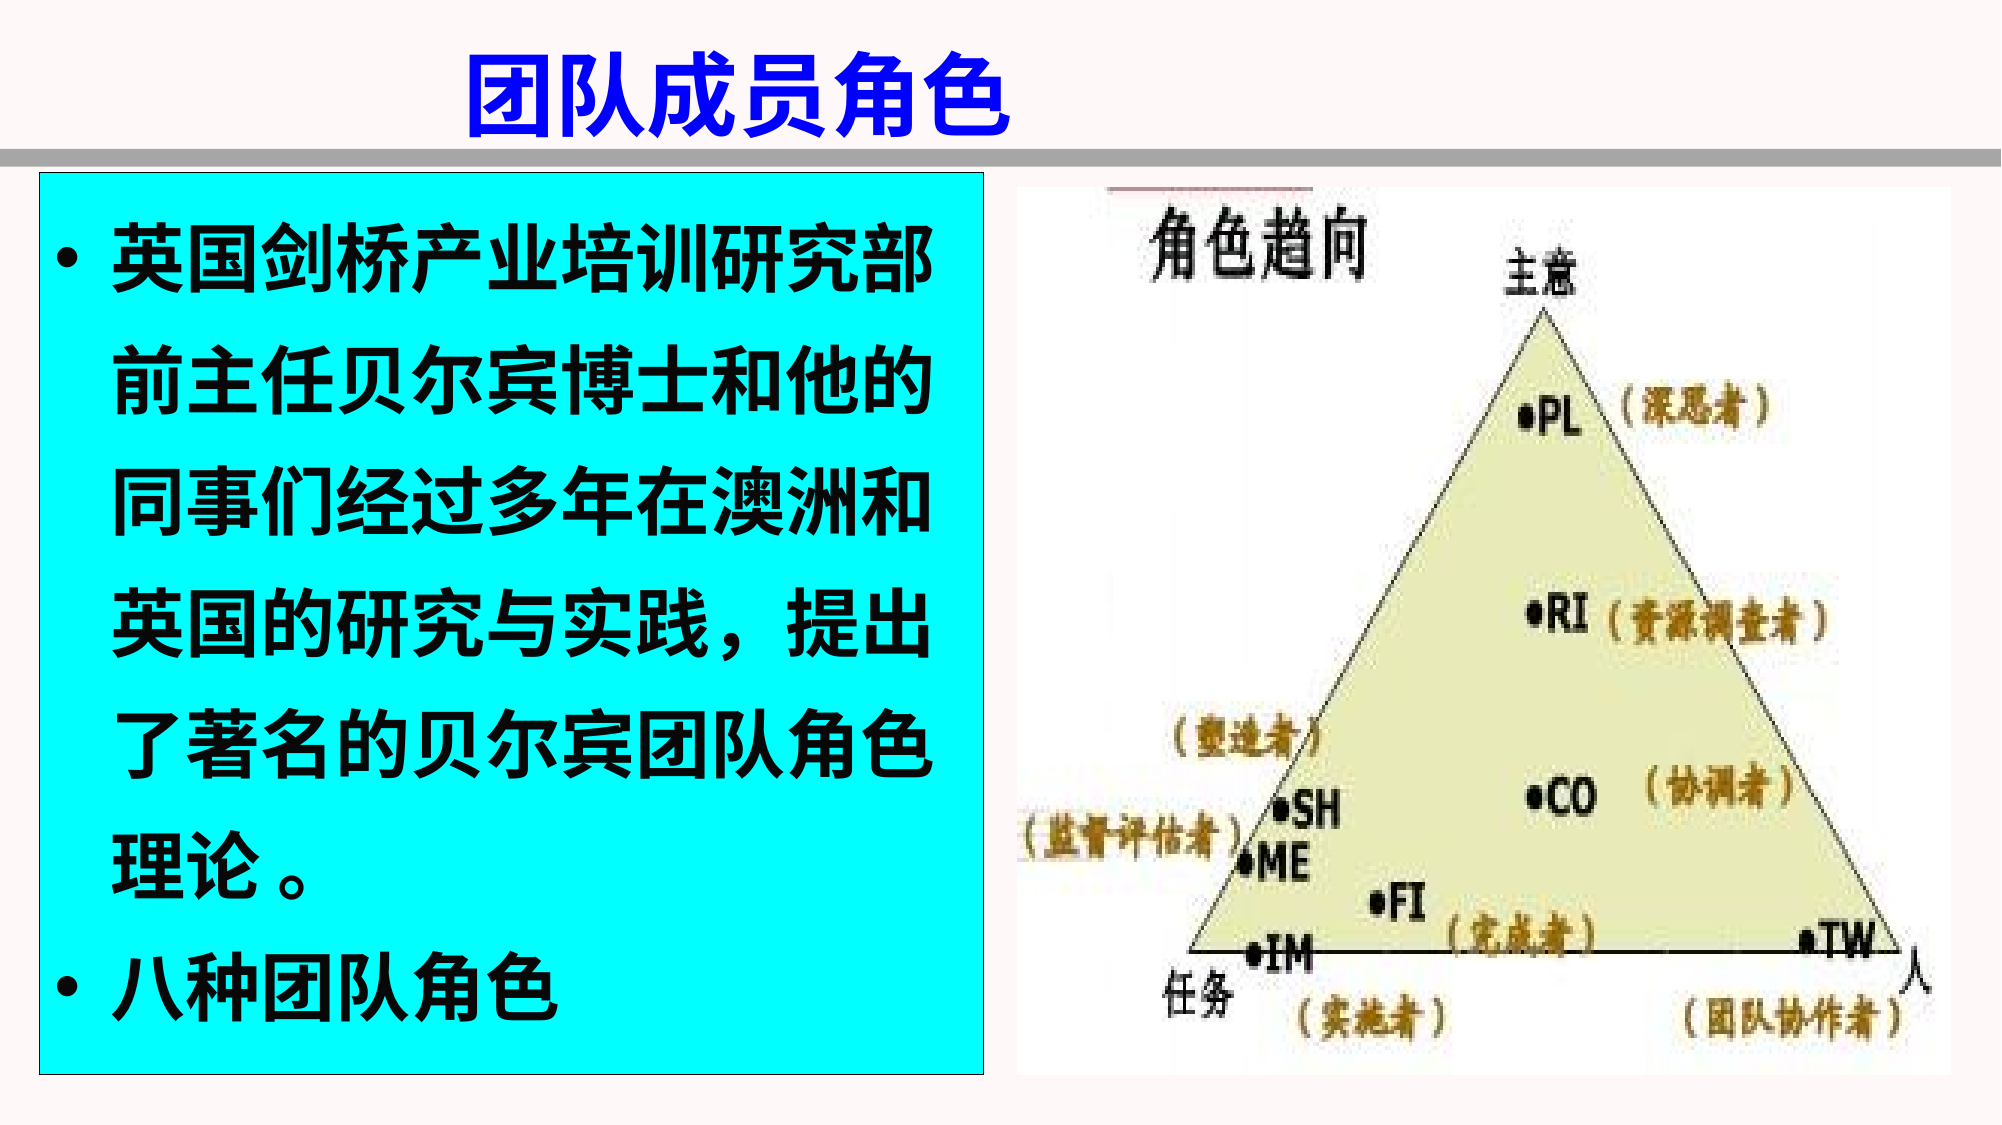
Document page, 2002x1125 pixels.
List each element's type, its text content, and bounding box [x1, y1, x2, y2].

picture [1016, 187, 1952, 1076]
title 团队成员角色 [445, 31, 1053, 234]
list 英国剑桥产业培训研究部前主任贝尔宾博士和他的同事们经过多年在澳洲和英国的研究与实践，提出了著名的贝尔宾团队角色理论 。 八种团队角色 [39, 172, 984, 1075]
